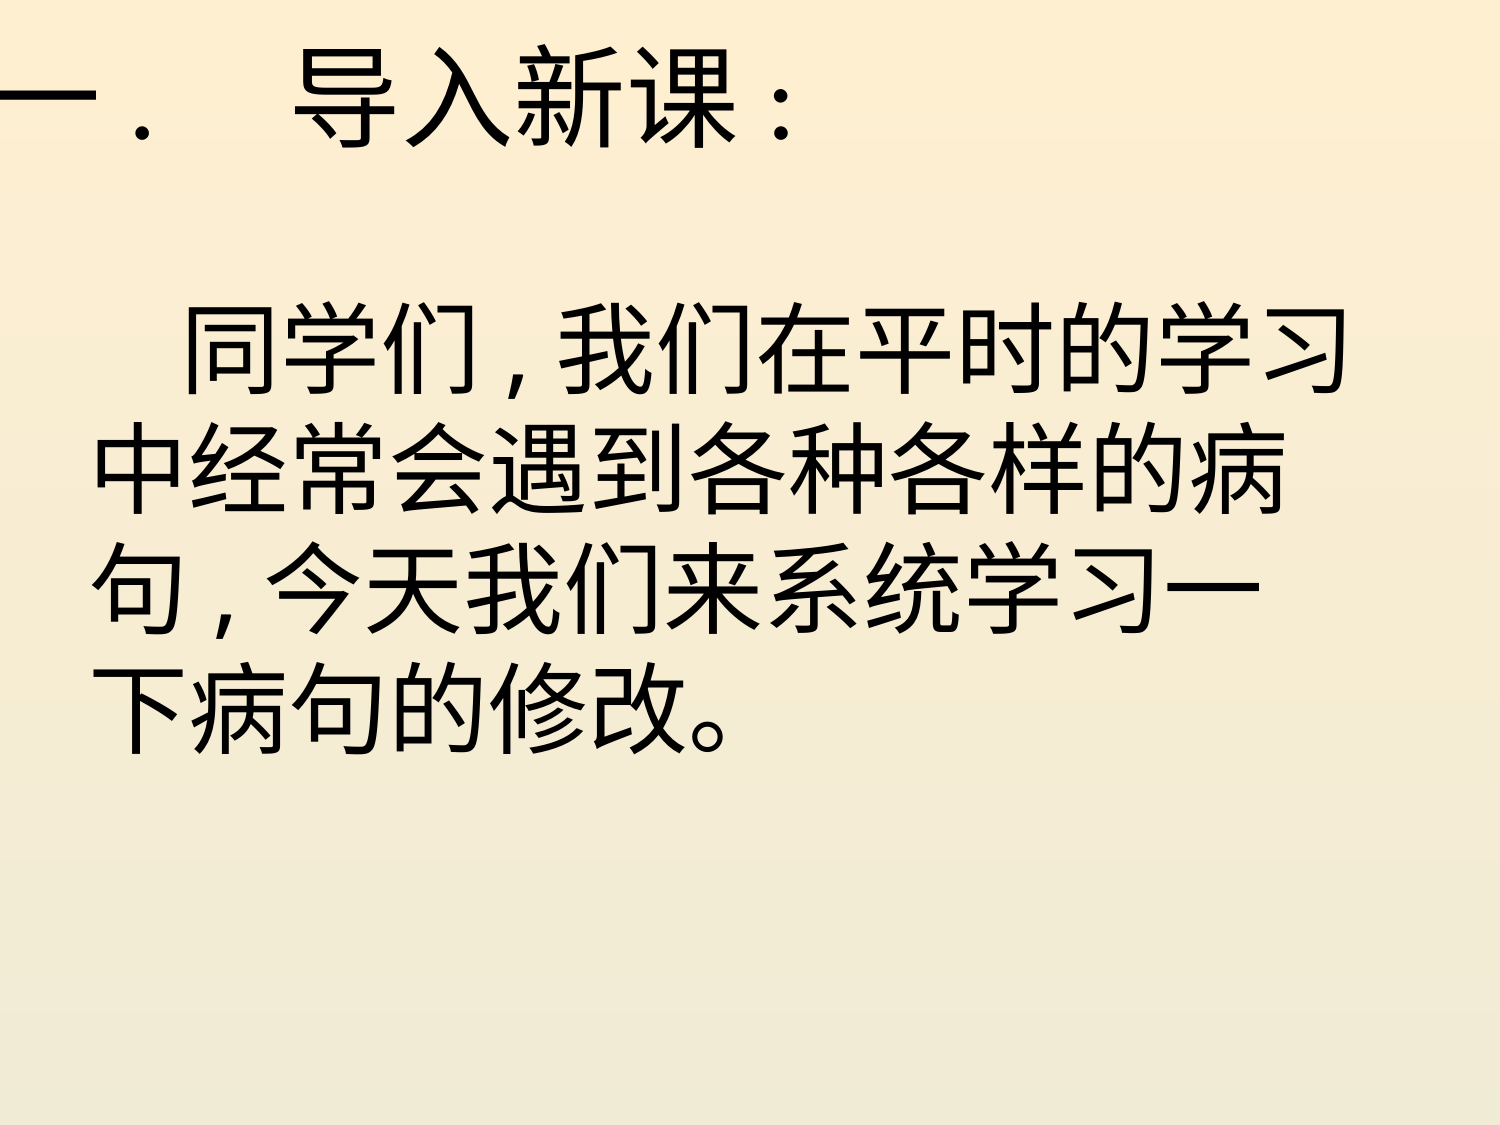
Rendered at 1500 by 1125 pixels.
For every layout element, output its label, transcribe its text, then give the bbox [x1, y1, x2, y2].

text_box 一. 导入新课: [0, 19, 811, 170]
text_box 同学们,我们在平时的学习中经常会遇到各种各样的病句,今天我们来系统学习一下病句的修改。 [73, 278, 1374, 774]
